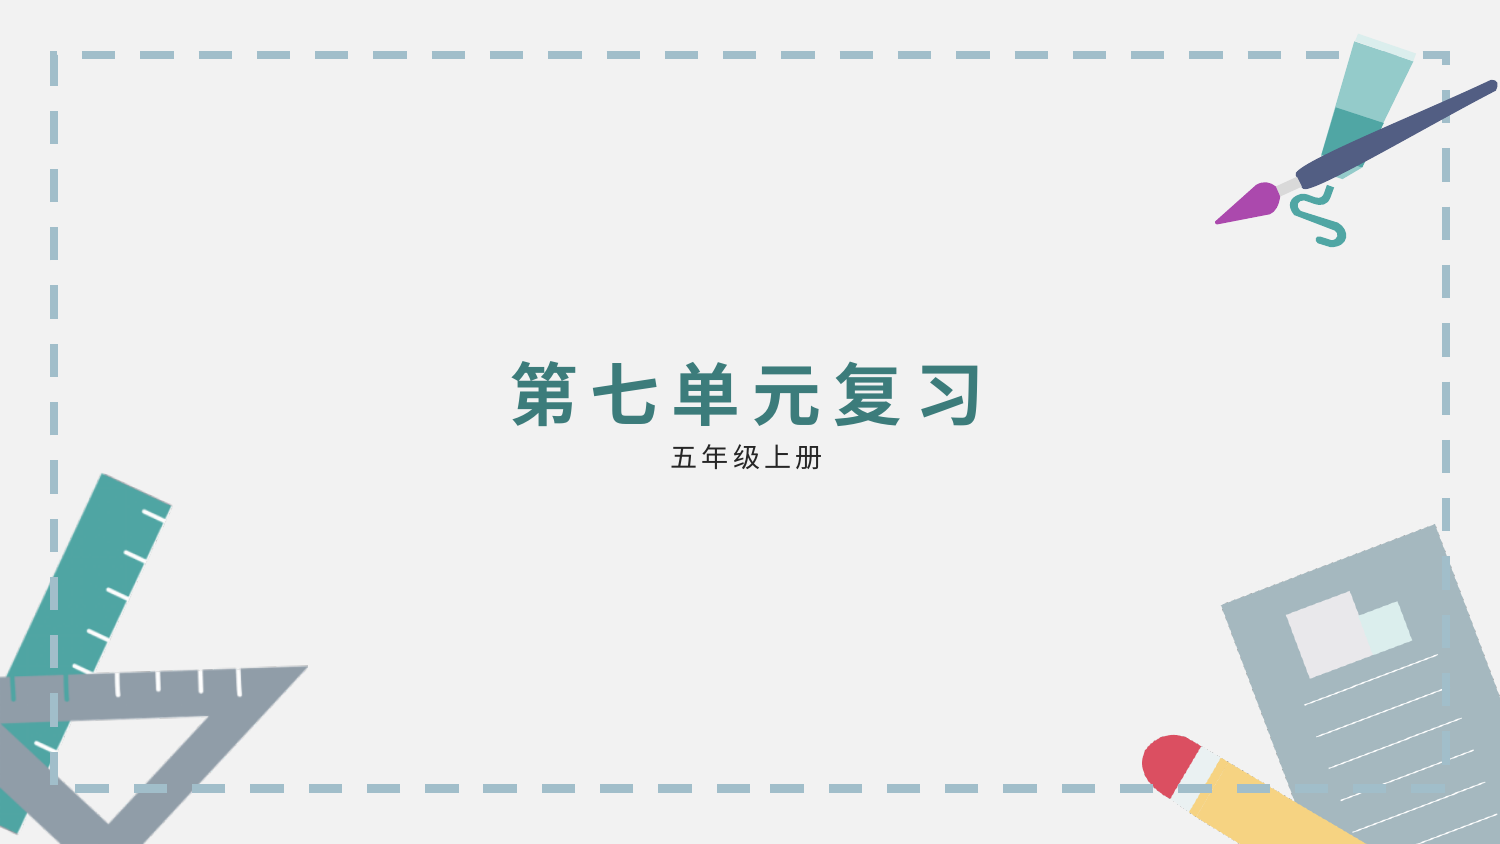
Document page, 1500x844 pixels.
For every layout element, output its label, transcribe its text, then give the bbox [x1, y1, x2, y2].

picture [0, 458, 308, 844]
picture [1141, 523, 1500, 844]
text_box 第七单元复习 [281, 263, 1212, 435]
text_box 五年级上册 [281, 440, 1212, 587]
